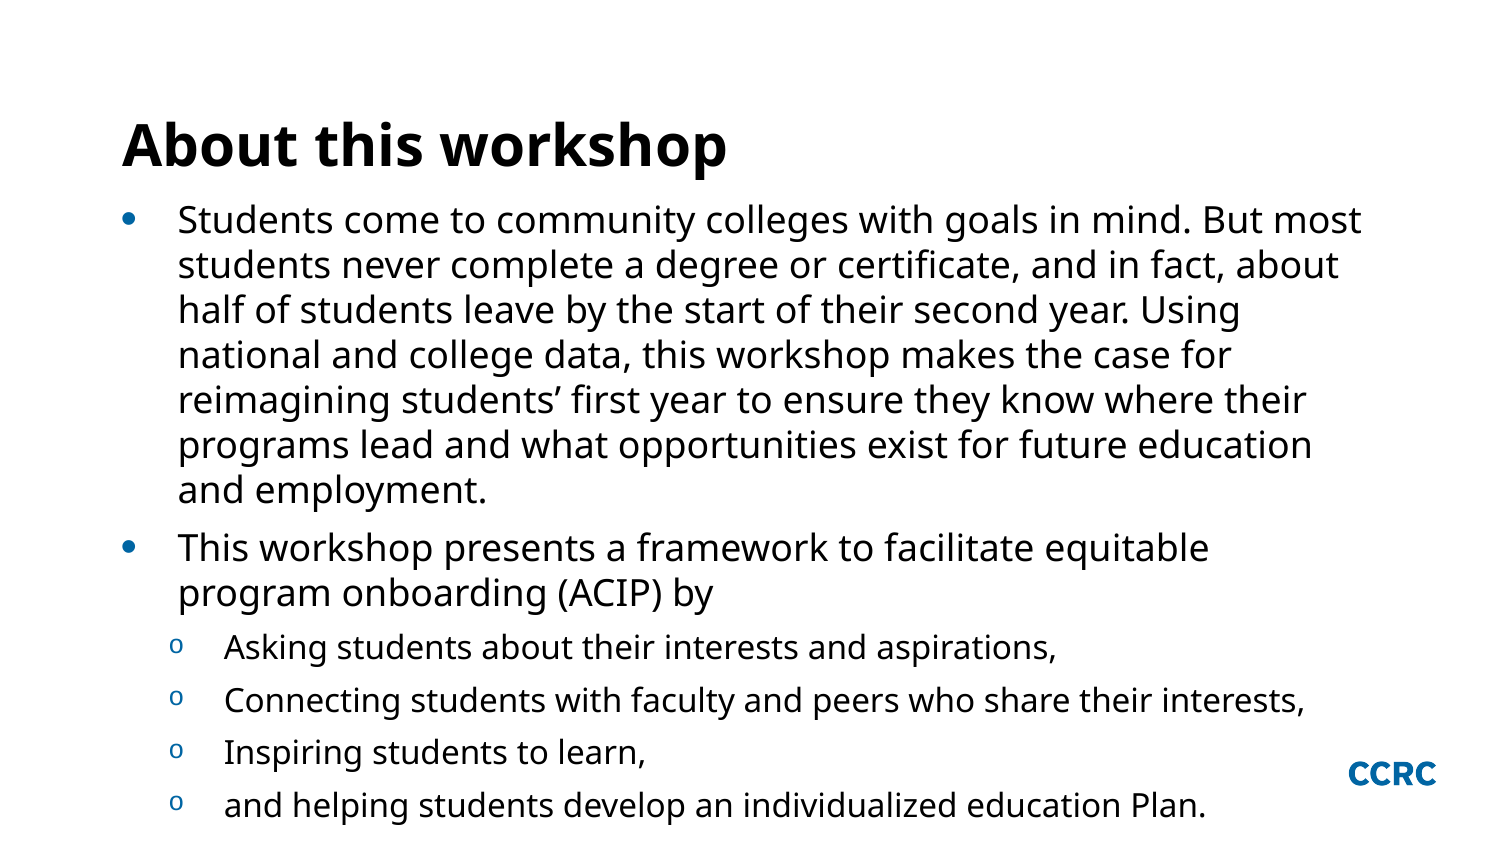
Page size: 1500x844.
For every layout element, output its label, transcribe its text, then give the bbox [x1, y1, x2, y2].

title About this workshop [107, 93, 1390, 234]
picture [1347, 761, 1438, 786]
list Students come to community colleges with goals in mind. But most students never complete a degree or certificate, and in fact, about half of students leave by the start of their second year. Using national and college data, this workshop makes the case for reimagining students’ first year to ensure they know where their programs lead and what opportunities exist for future education and employment. This workshop presents a framework to facilitate equitable program onboarding (ACIP) by Asking students about their interests and aspirations, Connecting students with faculty and peers who share their interests, Inspiring students to learn, and helping students develop an individualized education Plan. [105, 181, 1388, 663]
